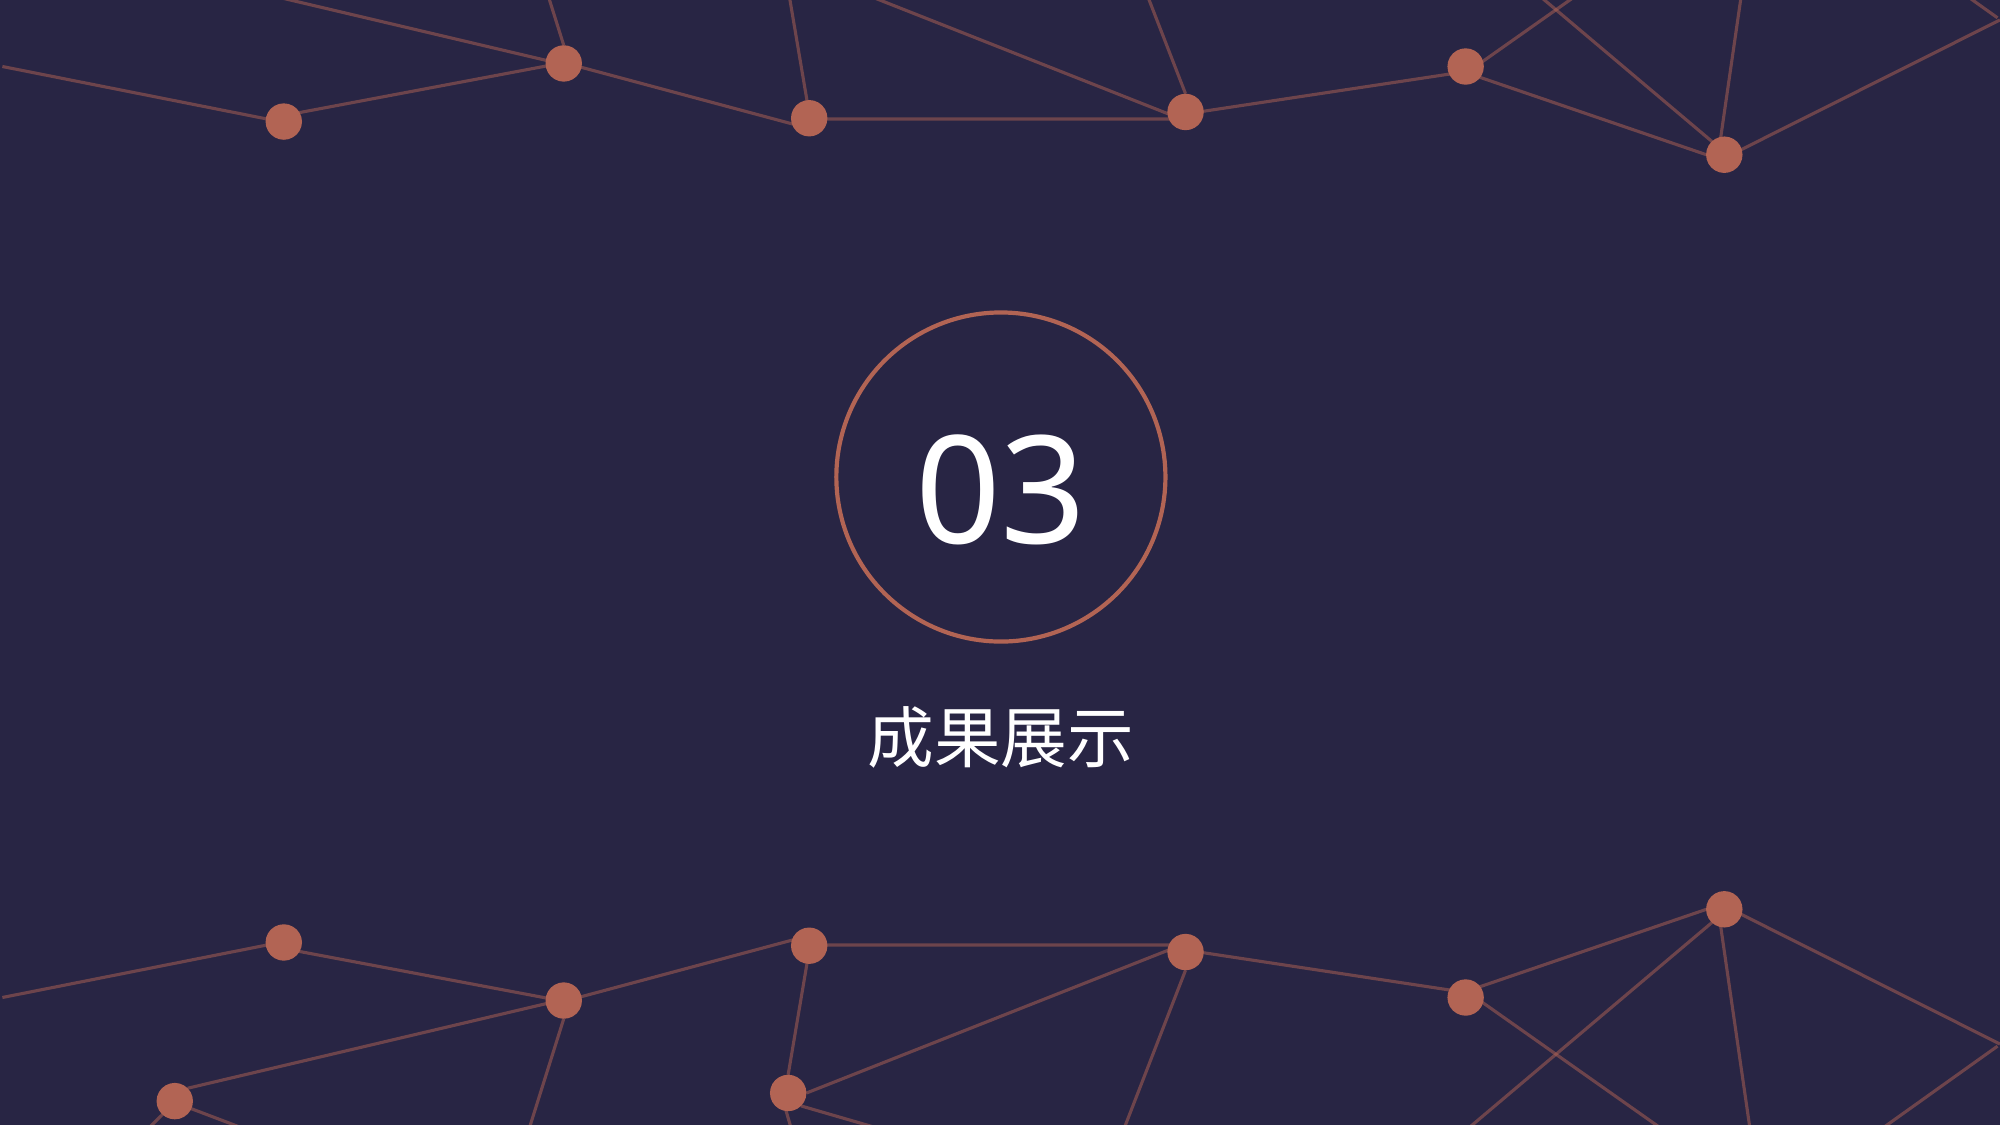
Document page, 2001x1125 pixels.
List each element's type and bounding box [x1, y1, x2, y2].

text_box [2, 0, 2000, 173]
text_box [2, 890, 2000, 1125]
text_box [836, 312, 1166, 785]
